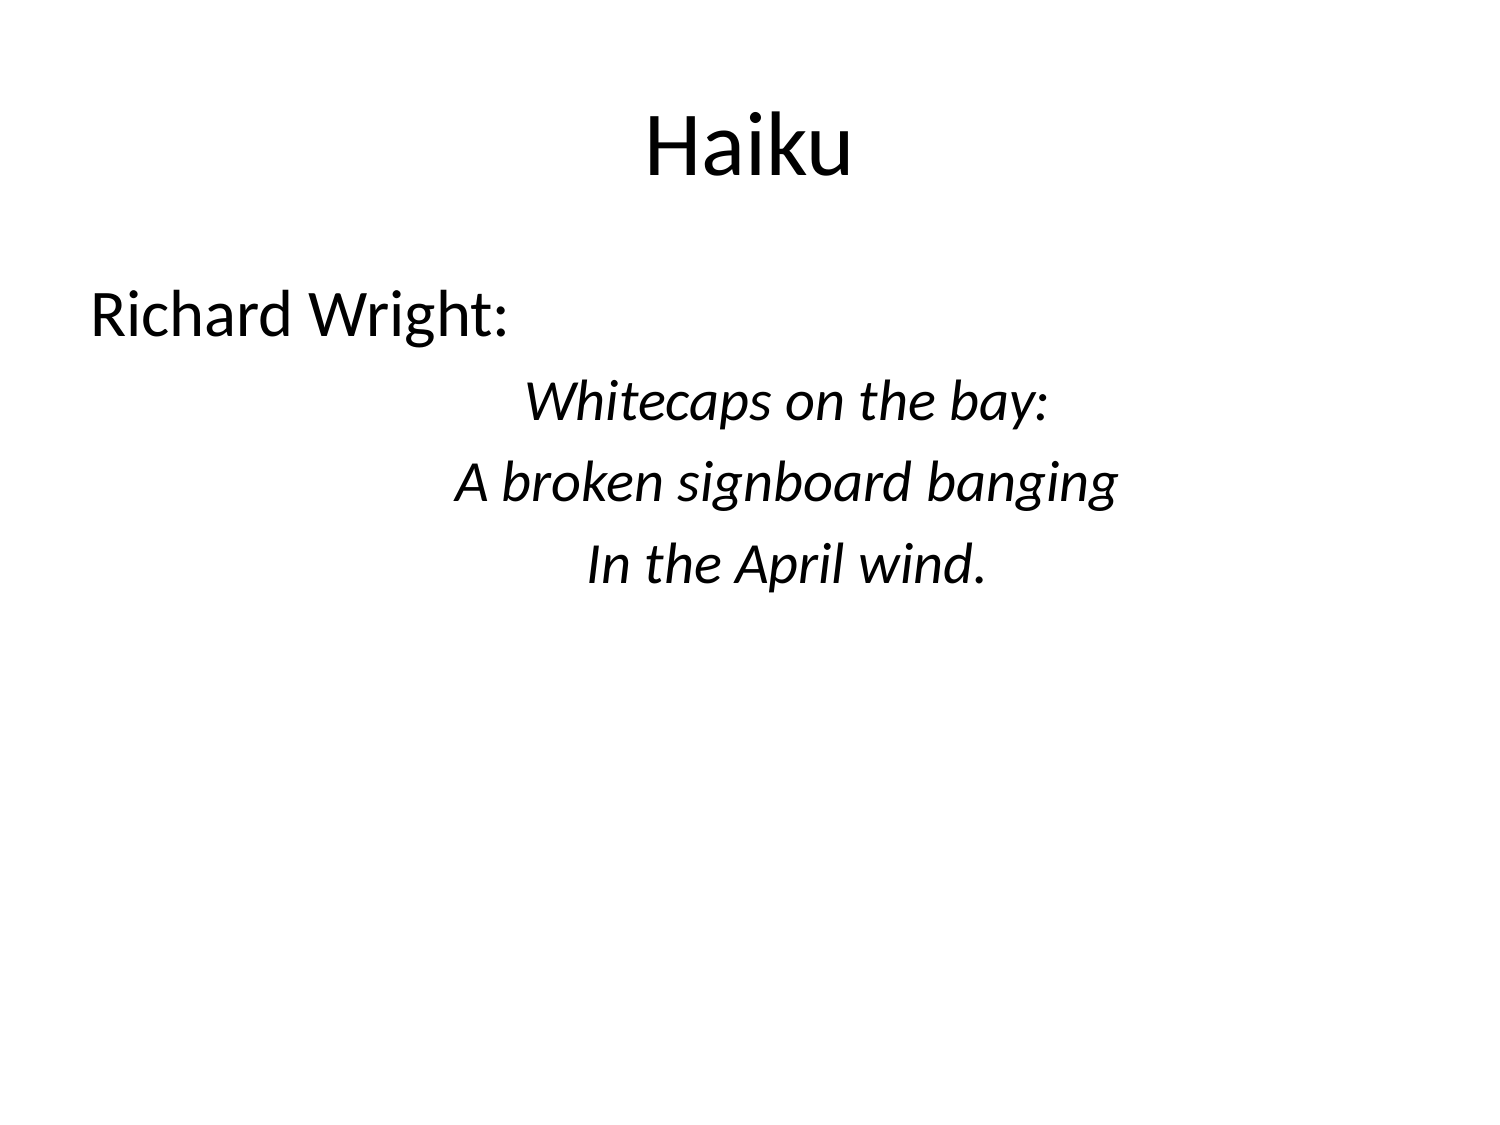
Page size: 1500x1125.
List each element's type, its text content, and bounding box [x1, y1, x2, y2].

title Haiku [75, 45, 1425, 233]
list Richard Wright: Whitecaps on the bay: A broken signboard banging In the April wind. [75, 262, 1425, 1005]
